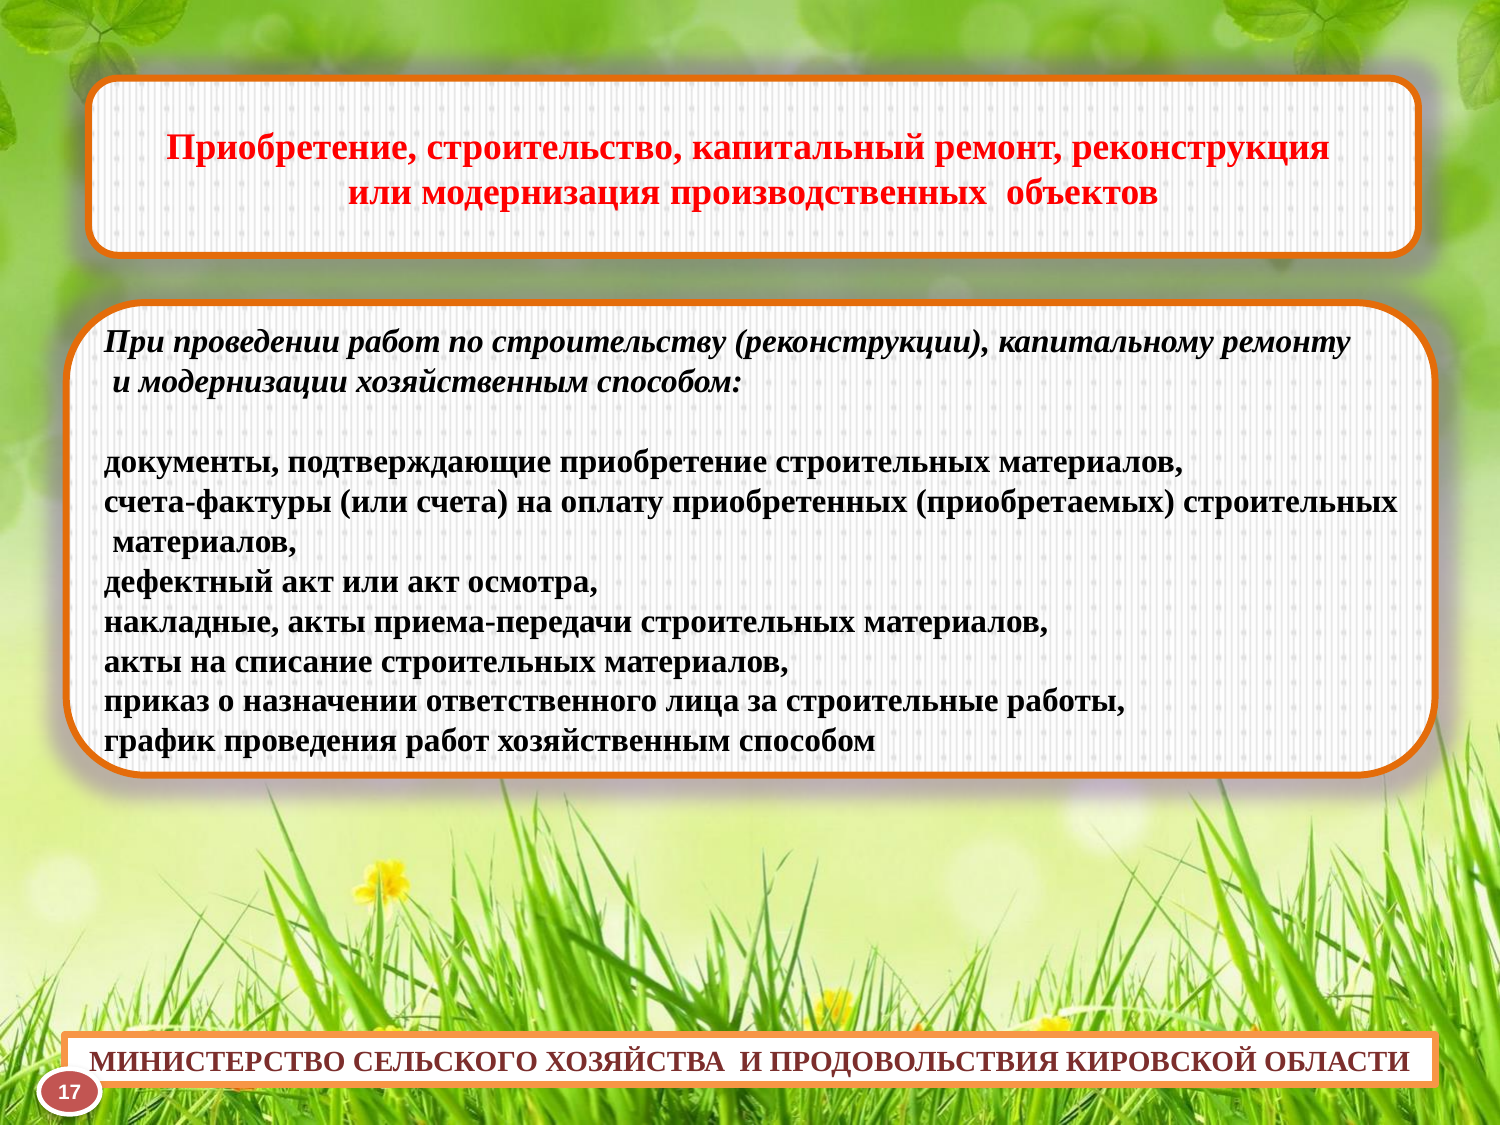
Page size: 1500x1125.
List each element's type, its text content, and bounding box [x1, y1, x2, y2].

text_box [123, 550, 1376, 657]
picture [0, 0, 1500, 1125]
text_box 17 [35, 1065, 104, 1118]
text_box МИНИСТЕРСТВО СЕЛЬСКОГО ХОЗЯЙСТВА И ПРОДОВОЛЬСТВИЯ КИРОВСКОЙ ОБЛАСТИ [61, 1031, 1439, 1088]
text_box При проведении работ по строительству (реконструкции), капитальному ремонту и модернизации хозяйственным способом: документы, подтверждающие приобретение строительных материалов, счета-фактуры (или счета) на оплату приобретенных (приобретаемых) строительных материалов, дефектный акт или акт осмотра, накладные, акты приема-передачи строительных материалов, акты на списание строительных материалов, приказ о назначении ответственного лица за строительные работы, график проведения работ хозяйственным способом [62, 299, 1439, 779]
text_box Приобретение, строительство, капитальный ремонт, реконструкция или модернизация производственных объектов [84, 74, 1422, 259]
